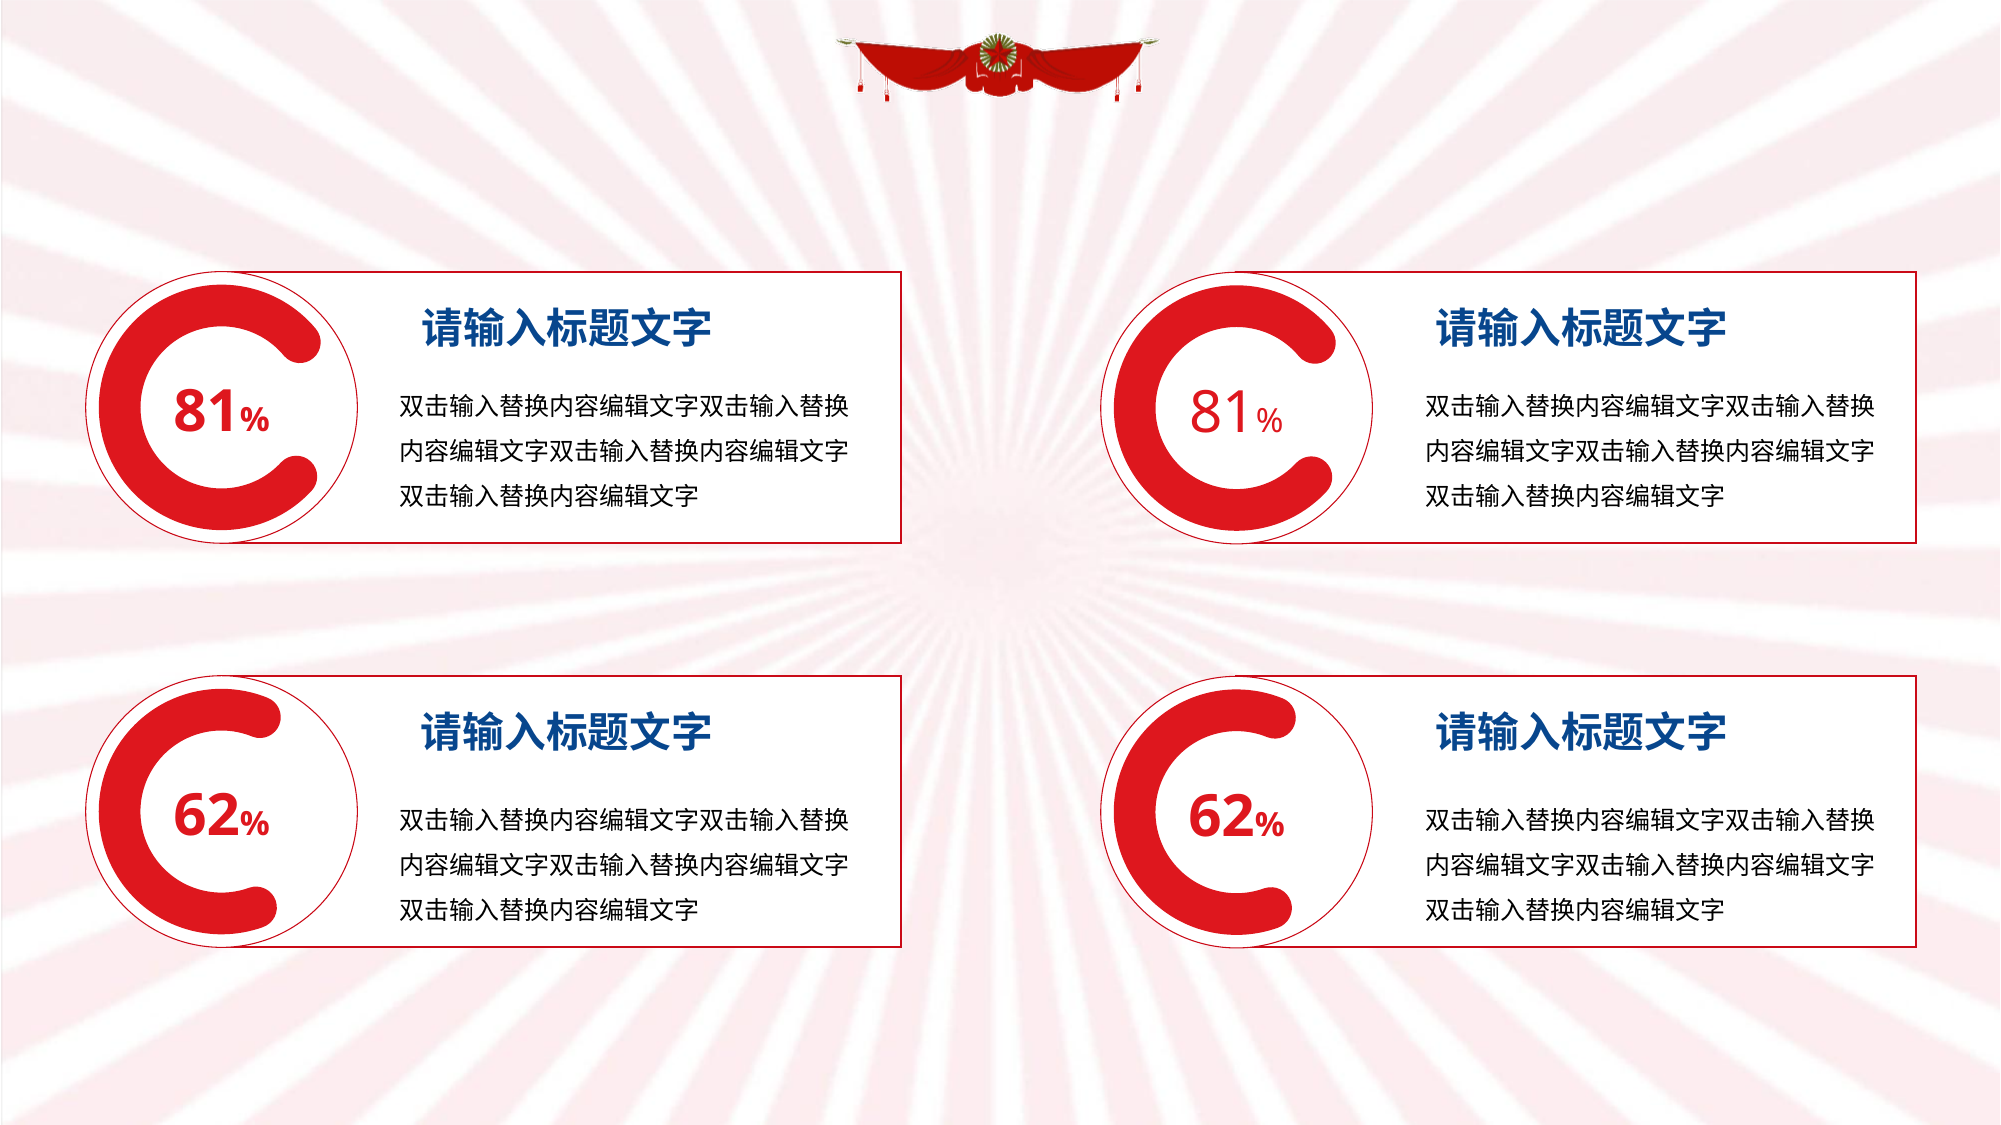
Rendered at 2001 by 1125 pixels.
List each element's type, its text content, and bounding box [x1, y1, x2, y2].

text_box 双击输入替换内容编辑文字双击输入替换内容编辑文字双击输入替换内容编辑文字双击输入替换内容编辑文字 [385, 368, 874, 518]
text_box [85, 271, 358, 544]
text_box [358, 271, 902, 544]
text_box [358, 675, 902, 948]
text_box 请输入标题文字 [1405, 691, 1759, 771]
text_box 双击输入替换内容编辑文字双击输入替换内容编辑文字双击输入替换内容编辑文字双击输入替换内容编辑文字 [385, 782, 874, 932]
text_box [85, 675, 358, 948]
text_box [1100, 676, 1373, 948]
text_box 请输入标题文字 [1405, 287, 1759, 367]
text_box 请输入标题文字 [390, 287, 745, 367]
text_box [1246, 271, 1917, 544]
text_box [1245, 675, 1917, 948]
text_box 双击输入替换内容编辑文字双击输入替换内容编辑文字双击输入替换内容编辑文字双击输入替换内容编辑文字 [1410, 368, 1899, 518]
picture [3, 1, 2000, 1125]
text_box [1100, 272, 1373, 544]
text_box 双击输入替换内容编辑文字双击输入替换内容编辑文字双击输入替换内容编辑文字双击输入替换内容编辑文字 [1410, 782, 1899, 932]
text_box 请输入标题文字 [390, 691, 744, 771]
